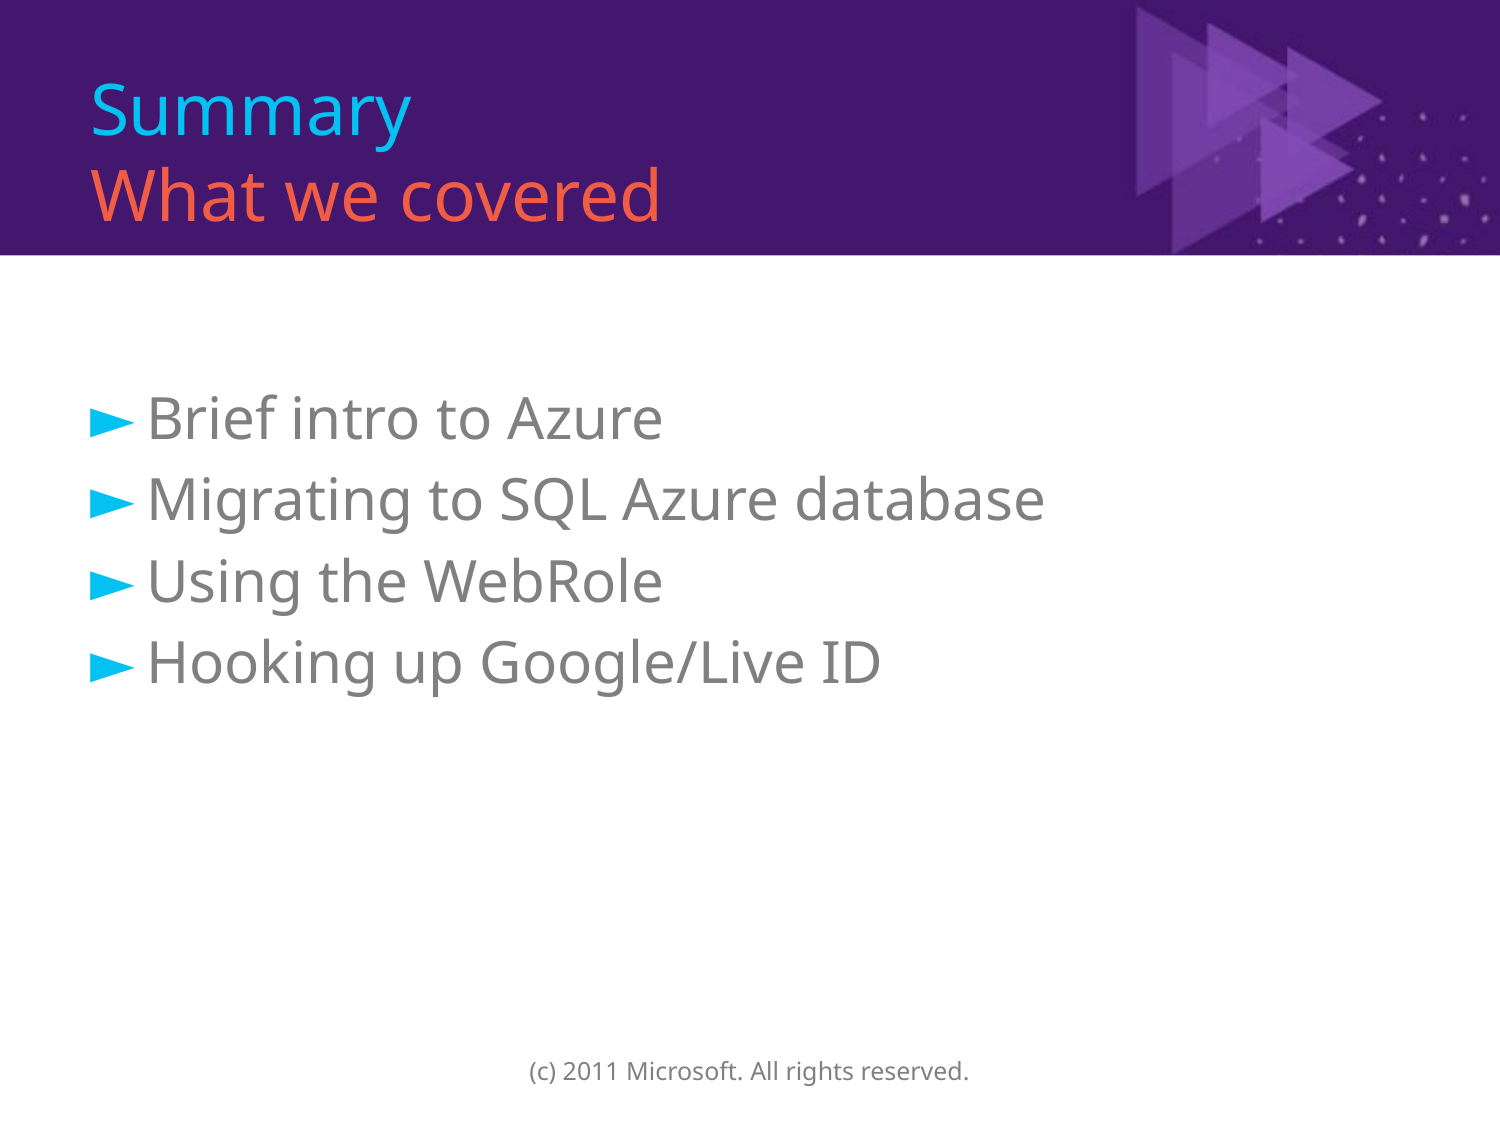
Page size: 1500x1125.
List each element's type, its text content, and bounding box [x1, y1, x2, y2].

title Summary What we covered [75, 56, 1425, 244]
picture [0, 0, 1500, 255]
list Brief intro to Azure Migrating to SQL Azure database Using the WebRole Hooking up Google/Live ID [75, 373, 1425, 1005]
footer (c) 2011 Microsoft. All rights reserved. [512, 1042, 988, 1103]
